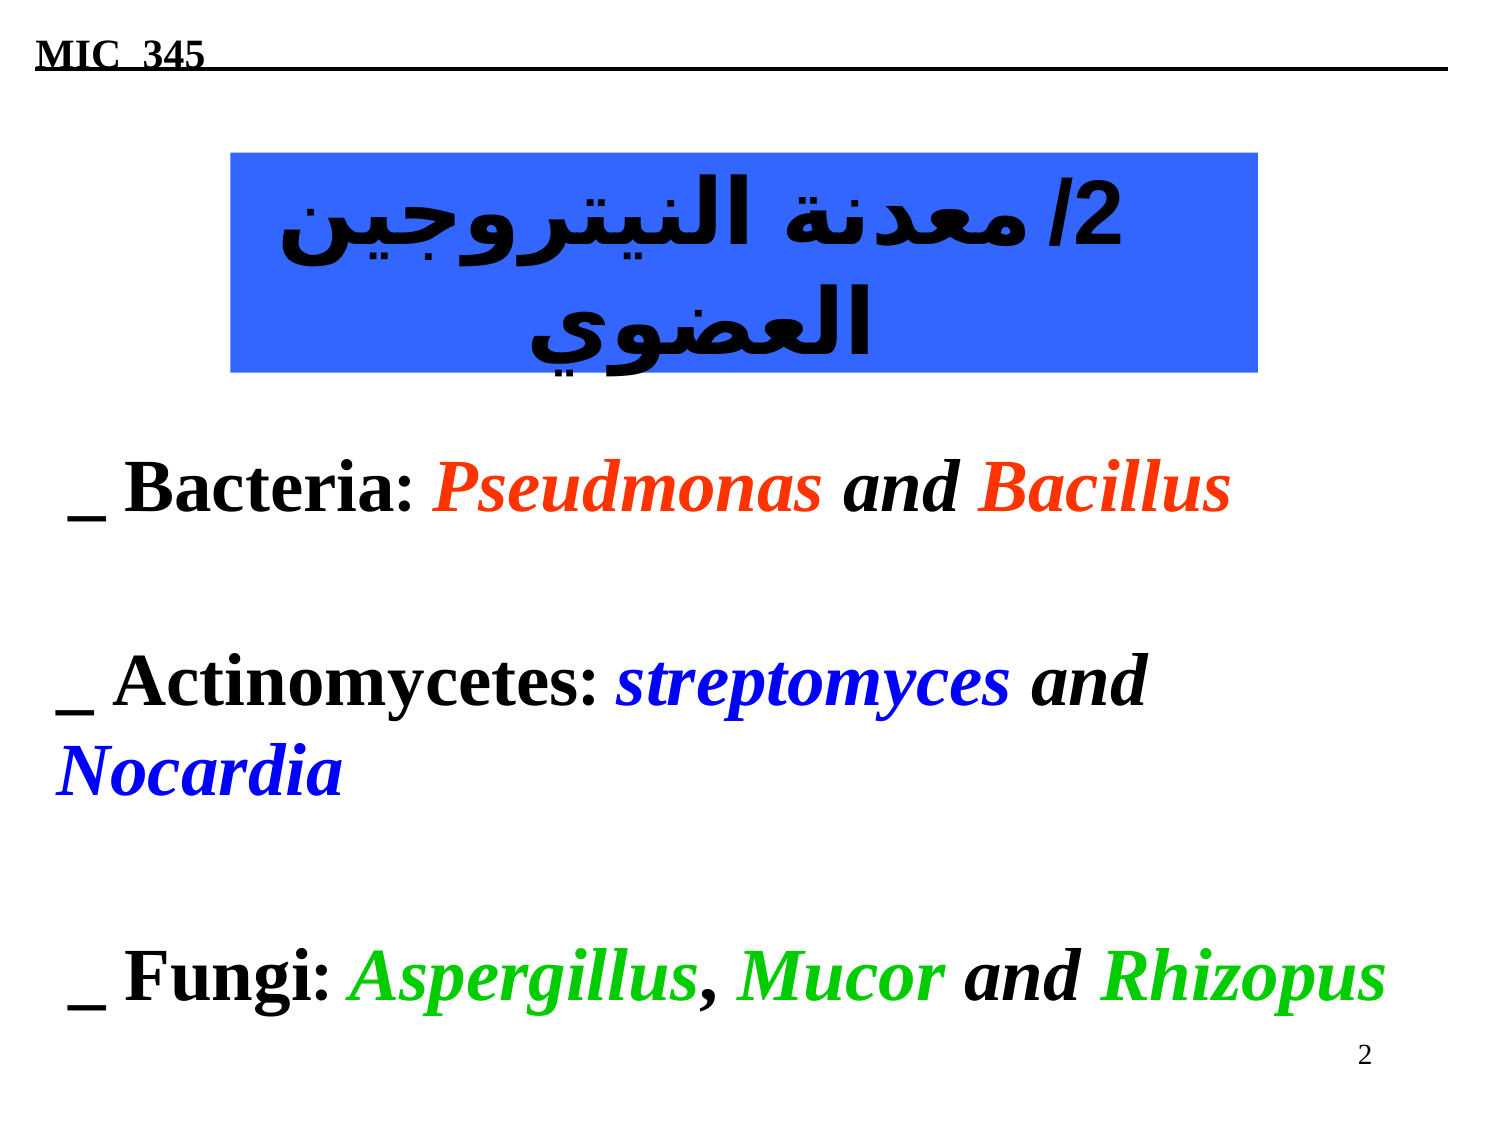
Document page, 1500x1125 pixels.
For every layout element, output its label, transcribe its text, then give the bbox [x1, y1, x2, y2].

text_box _ Bacteria: Pseudmonas and Bacillus _ Actinomycetes: streptomyces and Nocardia _ Fungi: Aspergillus, Mucor and Rhizopus [54, 436, 1453, 1016]
slide_number 2 [1341, 1035, 1377, 1125]
text_box 2/ معدنة النيتروجين العضوي [230, 152, 1258, 373]
text_box MIC 345 [33, 27, 207, 78]
